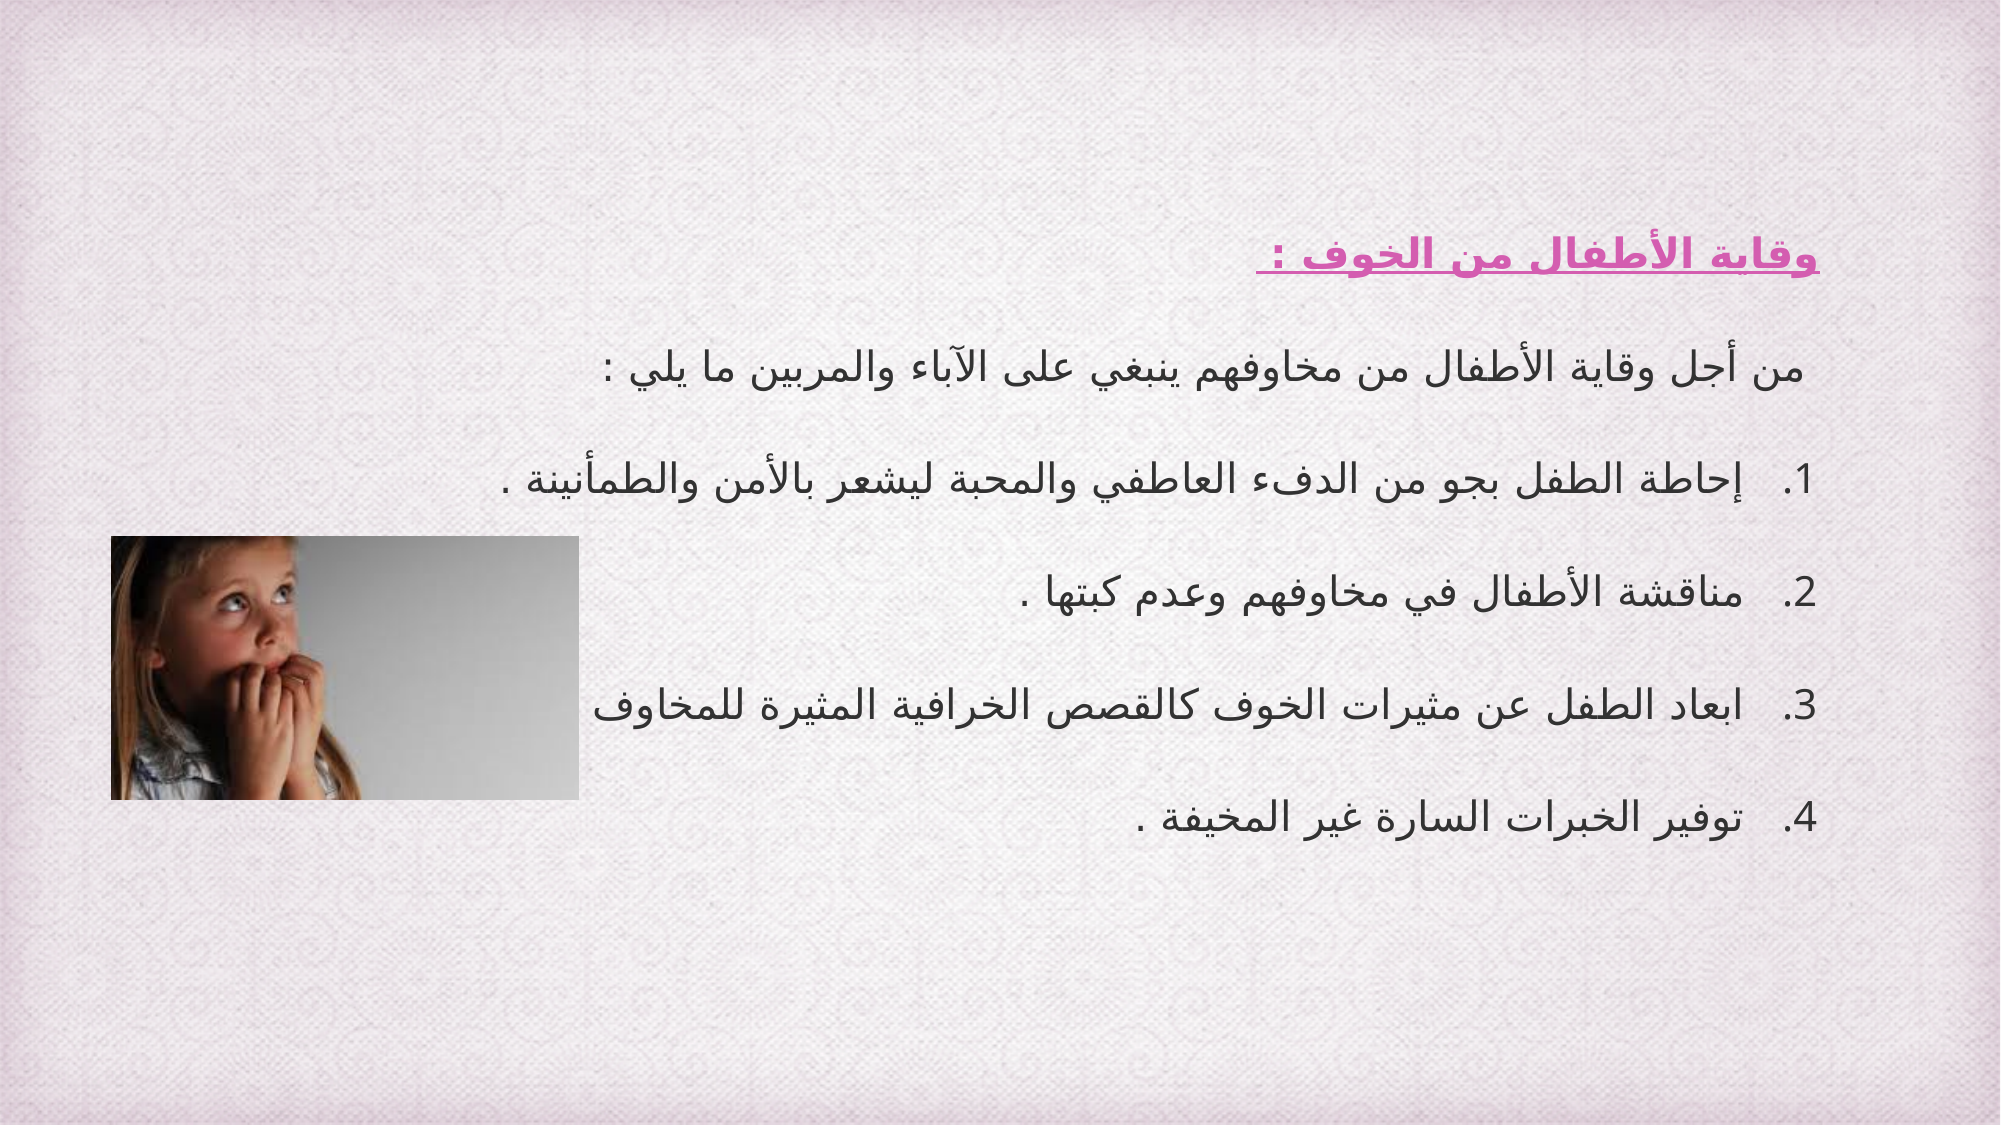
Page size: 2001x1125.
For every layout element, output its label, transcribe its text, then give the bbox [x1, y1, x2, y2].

picture [0, 0, 2001, 1125]
list وقاية الأطفال من الخوف : من أجل وقاية الأطفال من مخاوفهم ينبغي على الآباء والمربين ما يلي : إحاطة الطفل بجو من الدفء العاطفي والمحبة ليشعر بالأمن والطمأنينة . مناقشة الأطفال في مخاوفهم وعدم كبتها . ابعاد الطفل عن مثيرات الخوف كالقصص الخرافية المثيرة للمخاوف . توفير الخبرات السارة غير المخيفة . [212, 194, 1835, 1085]
